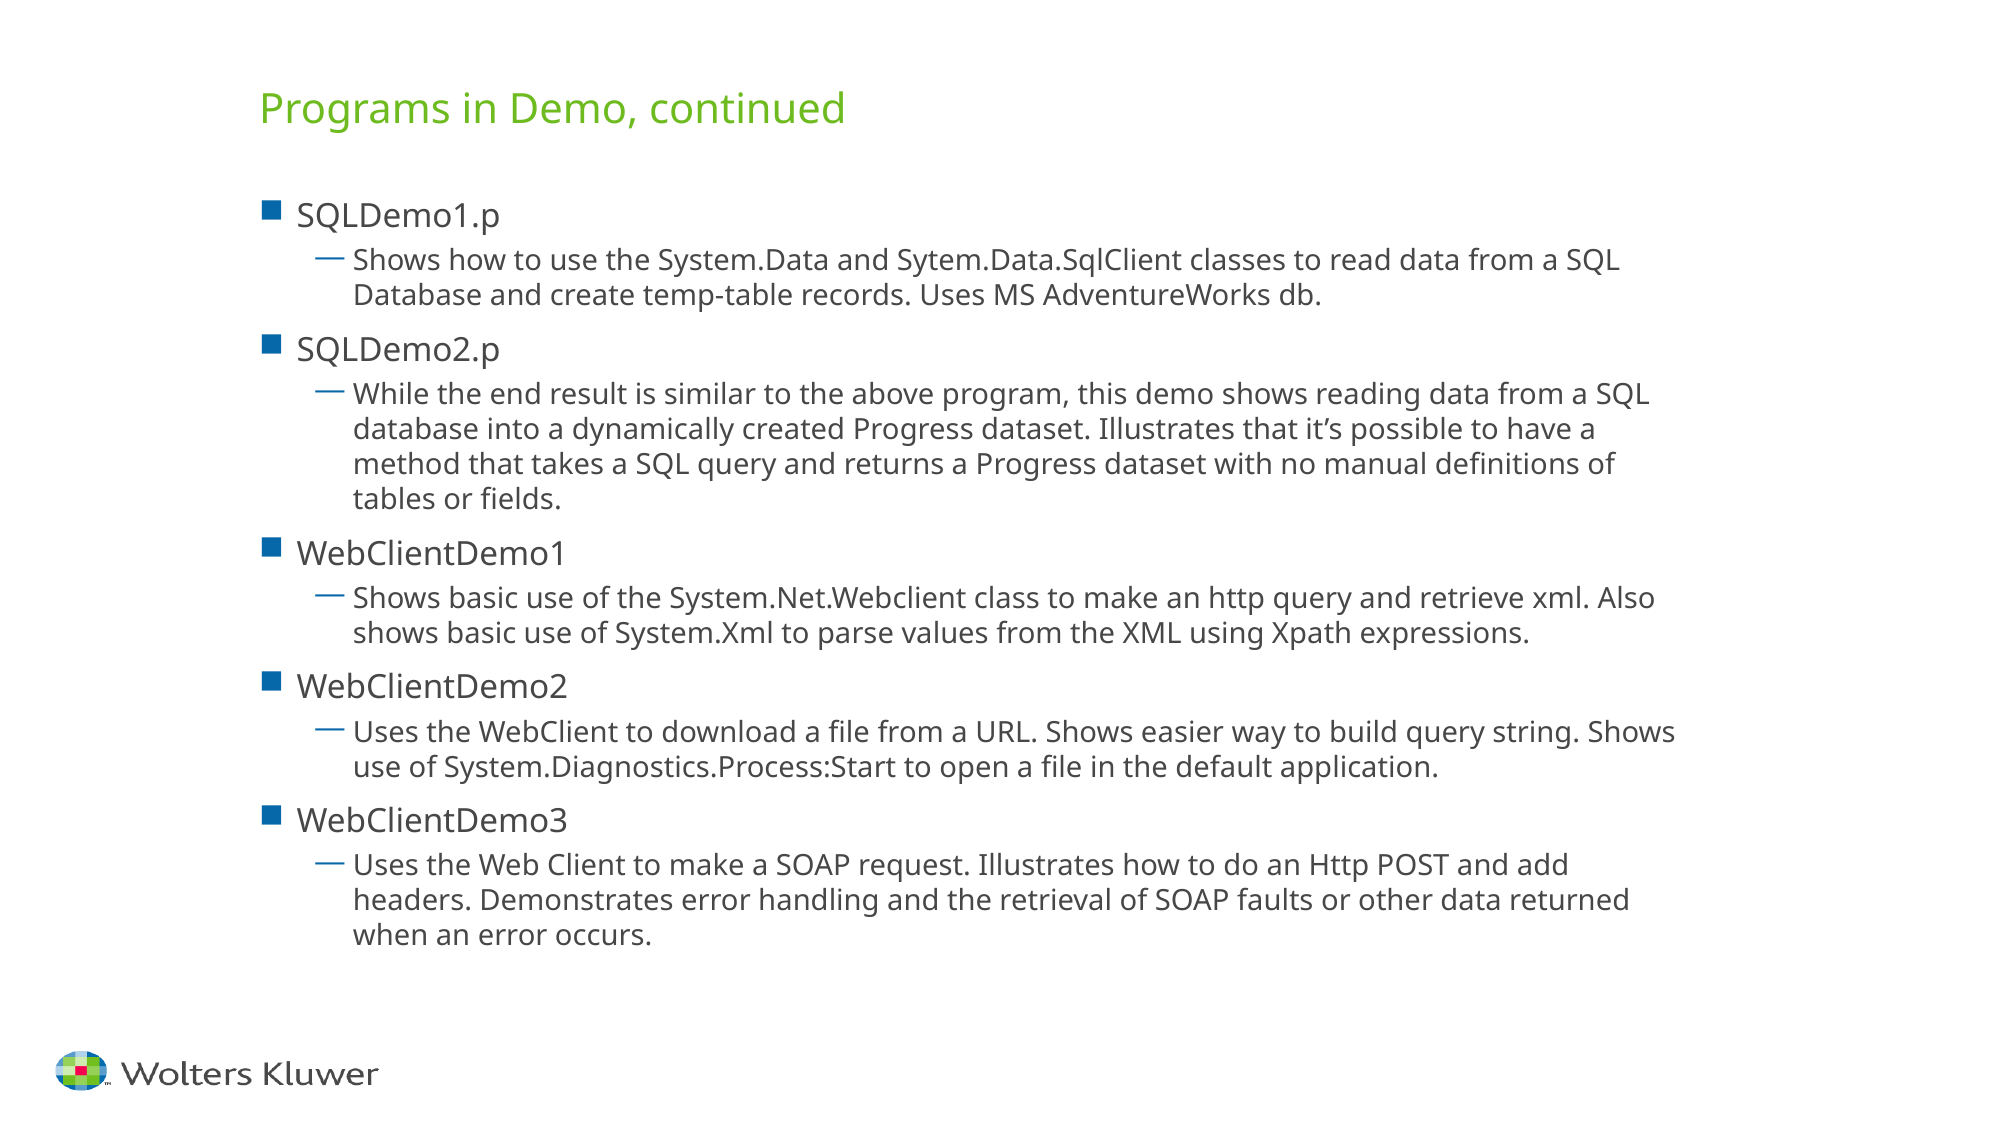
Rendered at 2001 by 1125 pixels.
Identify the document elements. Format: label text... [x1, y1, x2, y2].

list SQLDemo1.p Shows how to use the System.Data and Sytem.Data.SqlClient classes to read data from a SQL Database and create temp-table records. Uses MS AdventureWorks db. SQLDemo2.p While the end result is similar to the above program, this demo shows reading data from a SQL database into a dynamically created Progress dataset. Illustrates that it’s possible to have a method that takes a SQL query and returns a Progress dataset with no manual definitions of tables or fields. WebClientDemo1 Shows basic use of the System.Net.Webclient class to make an http query and retrieve xml. Also shows basic use of System.Xml to parse values from the XML using Xpath expressions. WebClientDemo2 Uses the WebClient to download a file from a URL. Shows easier way to build query string. Shows use of System.Diagnostics.Process:Start to open a file in the default application. WebClientDemo3 Uses the Web Client to make a SOAP request. Illustrates how to do an Http POST and add headers. Demonstrates error handling and the retrieval of SOAP faults or other data returned when an error occurs. [243, 186, 1695, 1000]
title Programs in Demo, continued [243, 73, 1695, 141]
